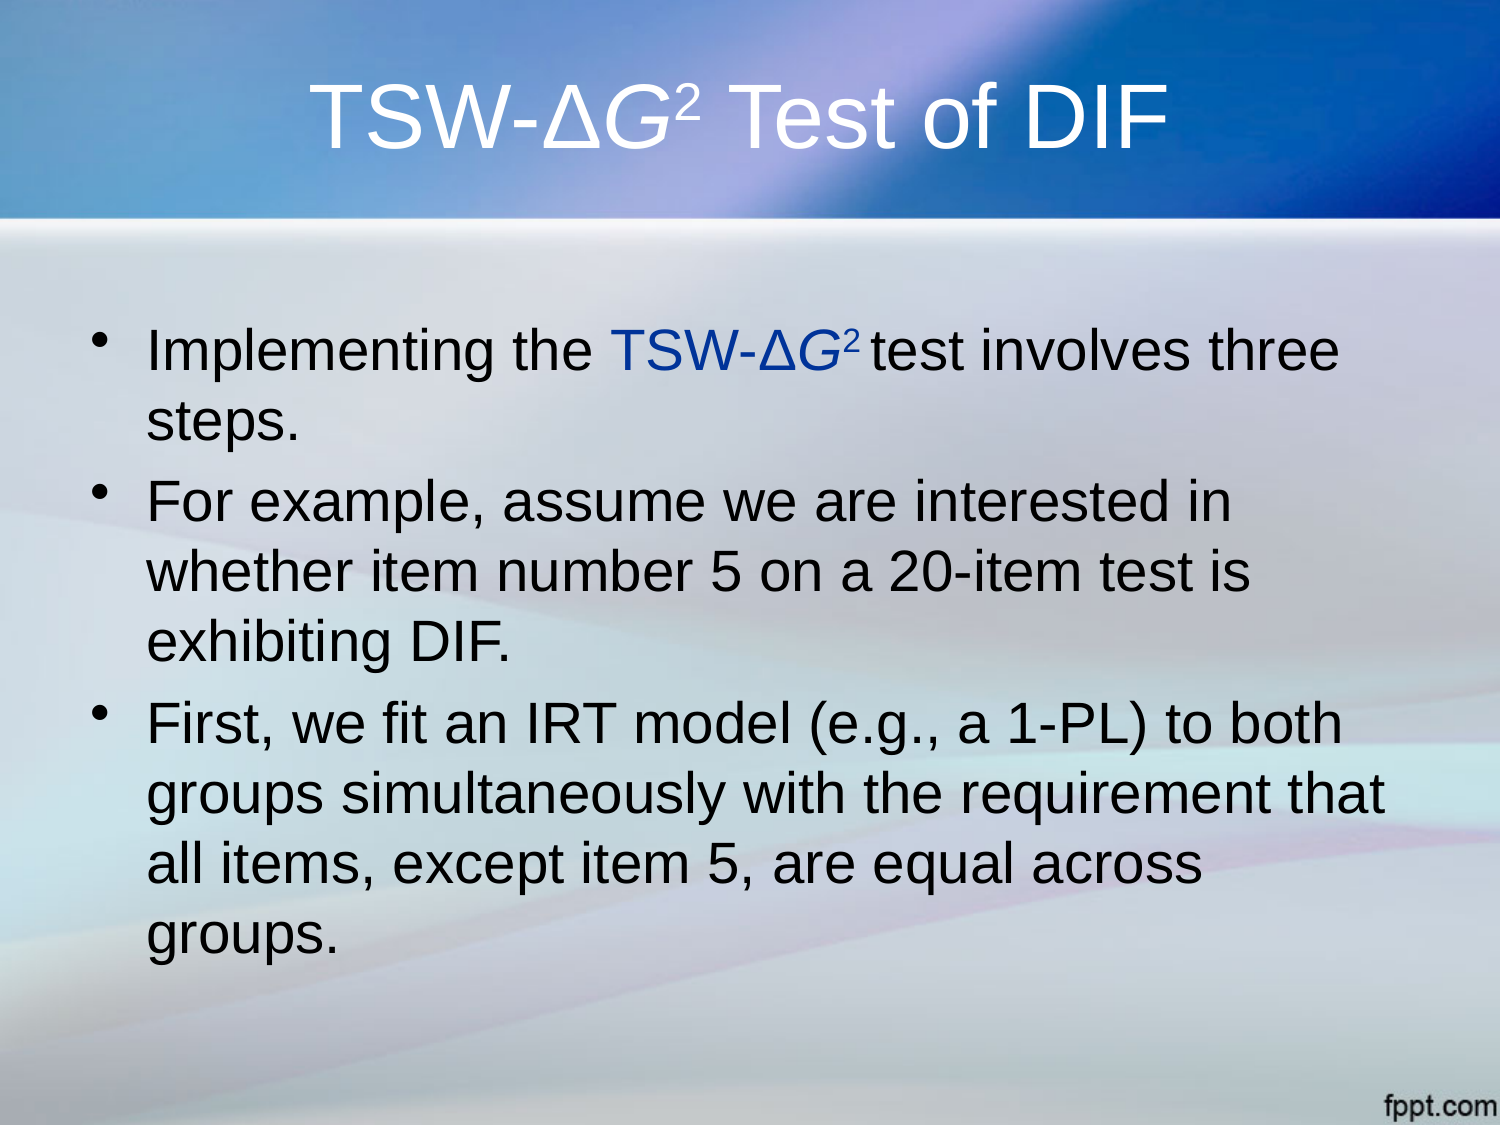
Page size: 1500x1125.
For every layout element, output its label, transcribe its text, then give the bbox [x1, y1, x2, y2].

list Implementing the TSW-ΔG2 test involves three steps. For example, assume we are interested in whether item number 5 on a 20-item test is exhibiting DIF. First, we fit an IRT model (e.g., a 1-PL) to both groups simultaneously with the requirement that all items, except item 5, are equal across groups. [75, 304, 1425, 1047]
picture [0, 0, 1500, 1125]
title TSW-ΔG2 Test of DIF [64, 31, 1415, 192]
